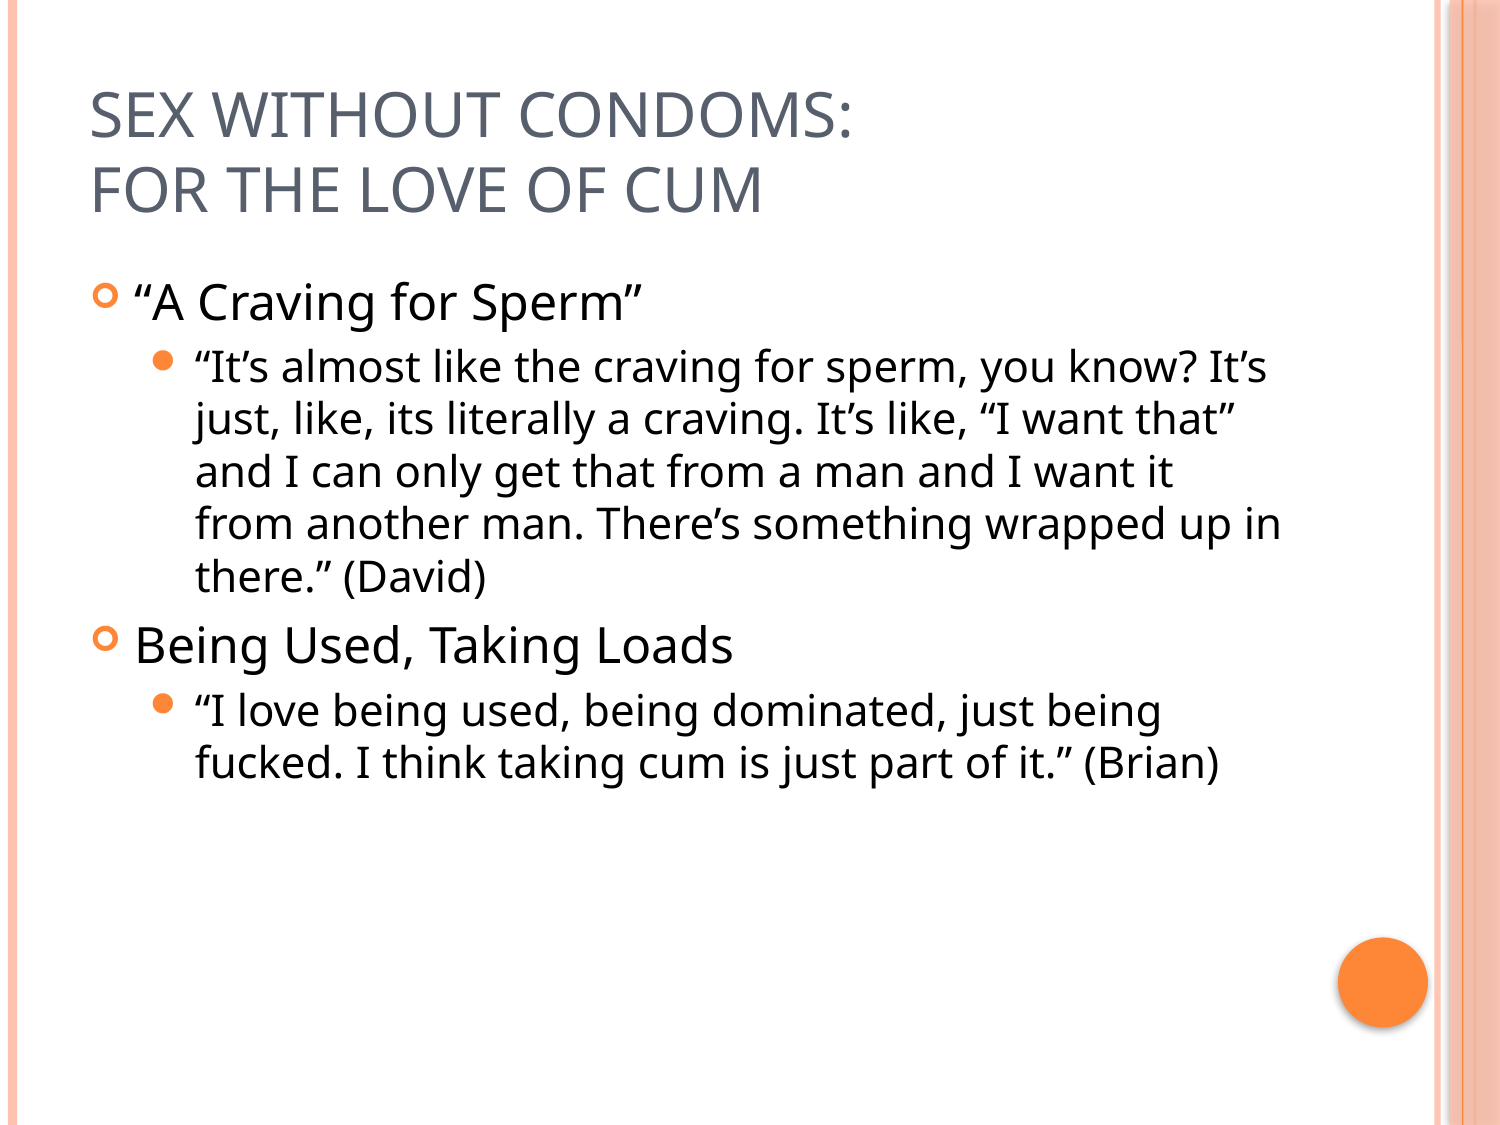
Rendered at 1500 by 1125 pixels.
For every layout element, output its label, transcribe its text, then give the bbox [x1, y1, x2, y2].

list “A Craving for Sperm” “It’s almost like the craving for sperm, you know? It’s just, like, its literally a craving. It’s like, “I want that” and I can only get that from a man and I want it from another man. There’s something wrapped up in there.” (David) Being Used, Taking Loads “I love being used, being dominated, just being fucked. I think taking cum is just part of it.” (Brian) [75, 262, 1300, 1062]
title Sex Without Condoms: For the Love of Cum [75, 45, 1300, 233]
